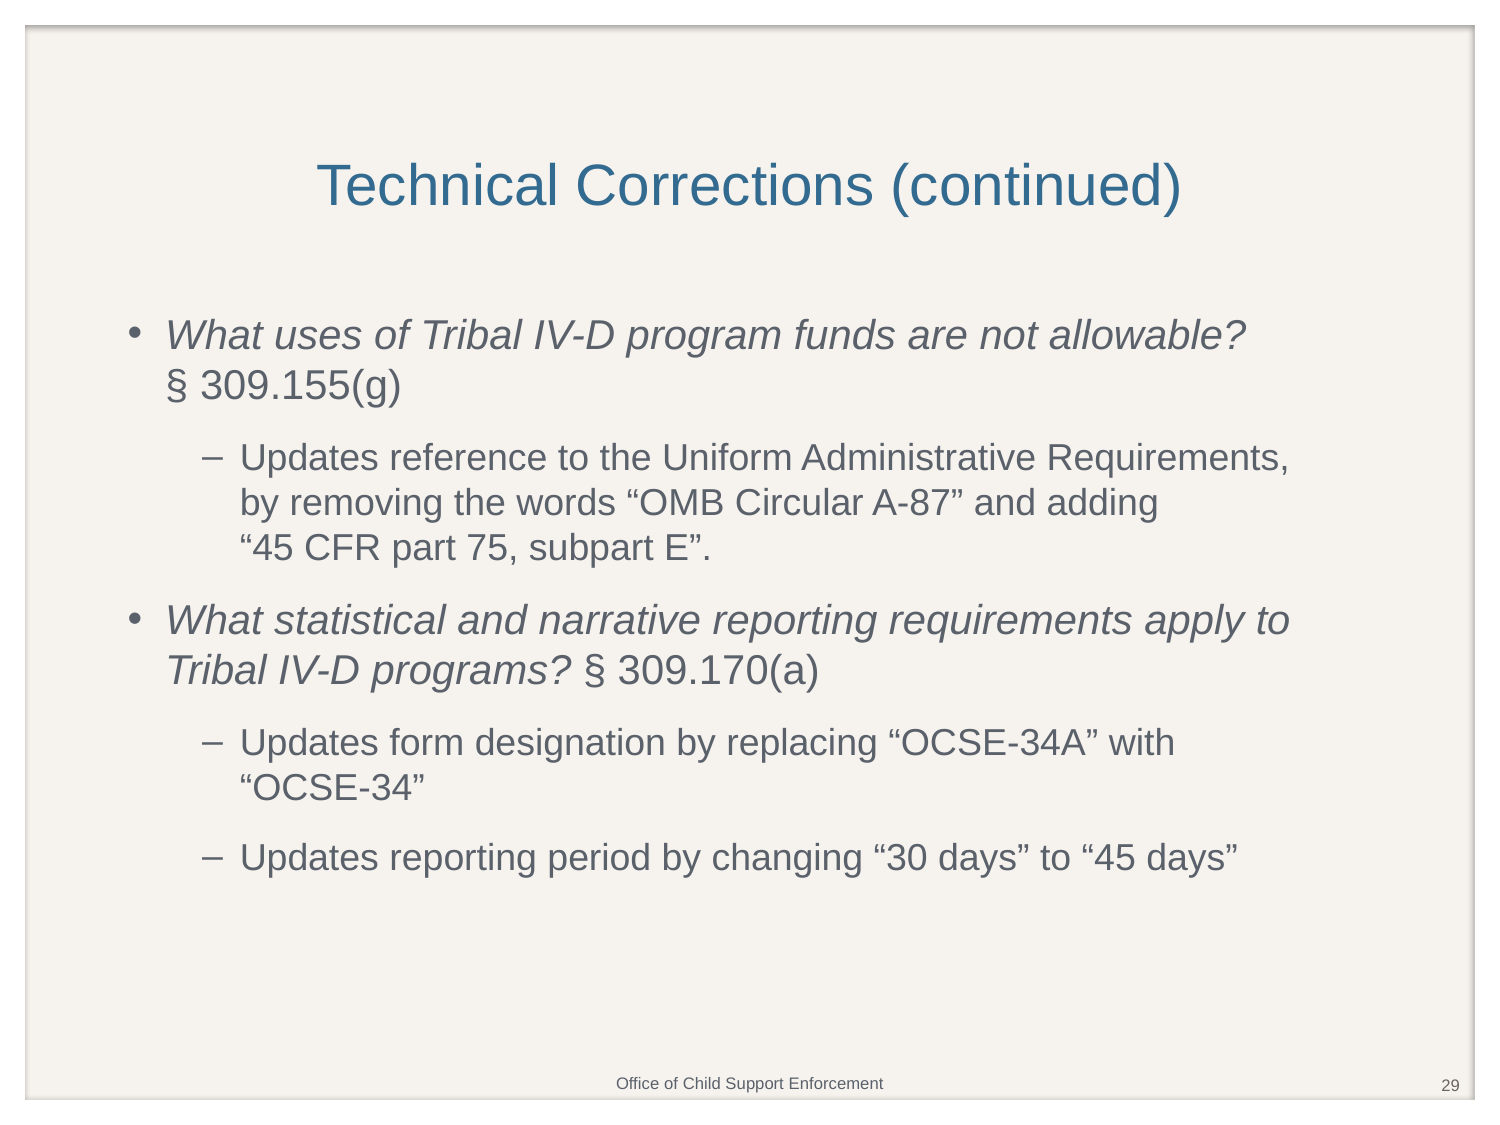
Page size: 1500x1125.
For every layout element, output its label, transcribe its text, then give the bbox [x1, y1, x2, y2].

slide_number 29 [1125, 1067, 1475, 1103]
title Technical Corrections (continued) [112, 139, 1388, 225]
list What uses of Tribal IV-D program funds are not allowable? § 309.155(g) Updates reference to the Uniform Administrative Requirements, by removing the words “OMB Circular A-87” and adding “45 CFR part 75, subpart E”. What statistical and narrative reporting requirements apply to Tribal IV-D programs? § 309.170(a) Updates form designation by replacing “OCSE-34A” with “OCSE-34” Updates reporting period by changing “30 days” to “45 days” [112, 299, 1388, 988]
